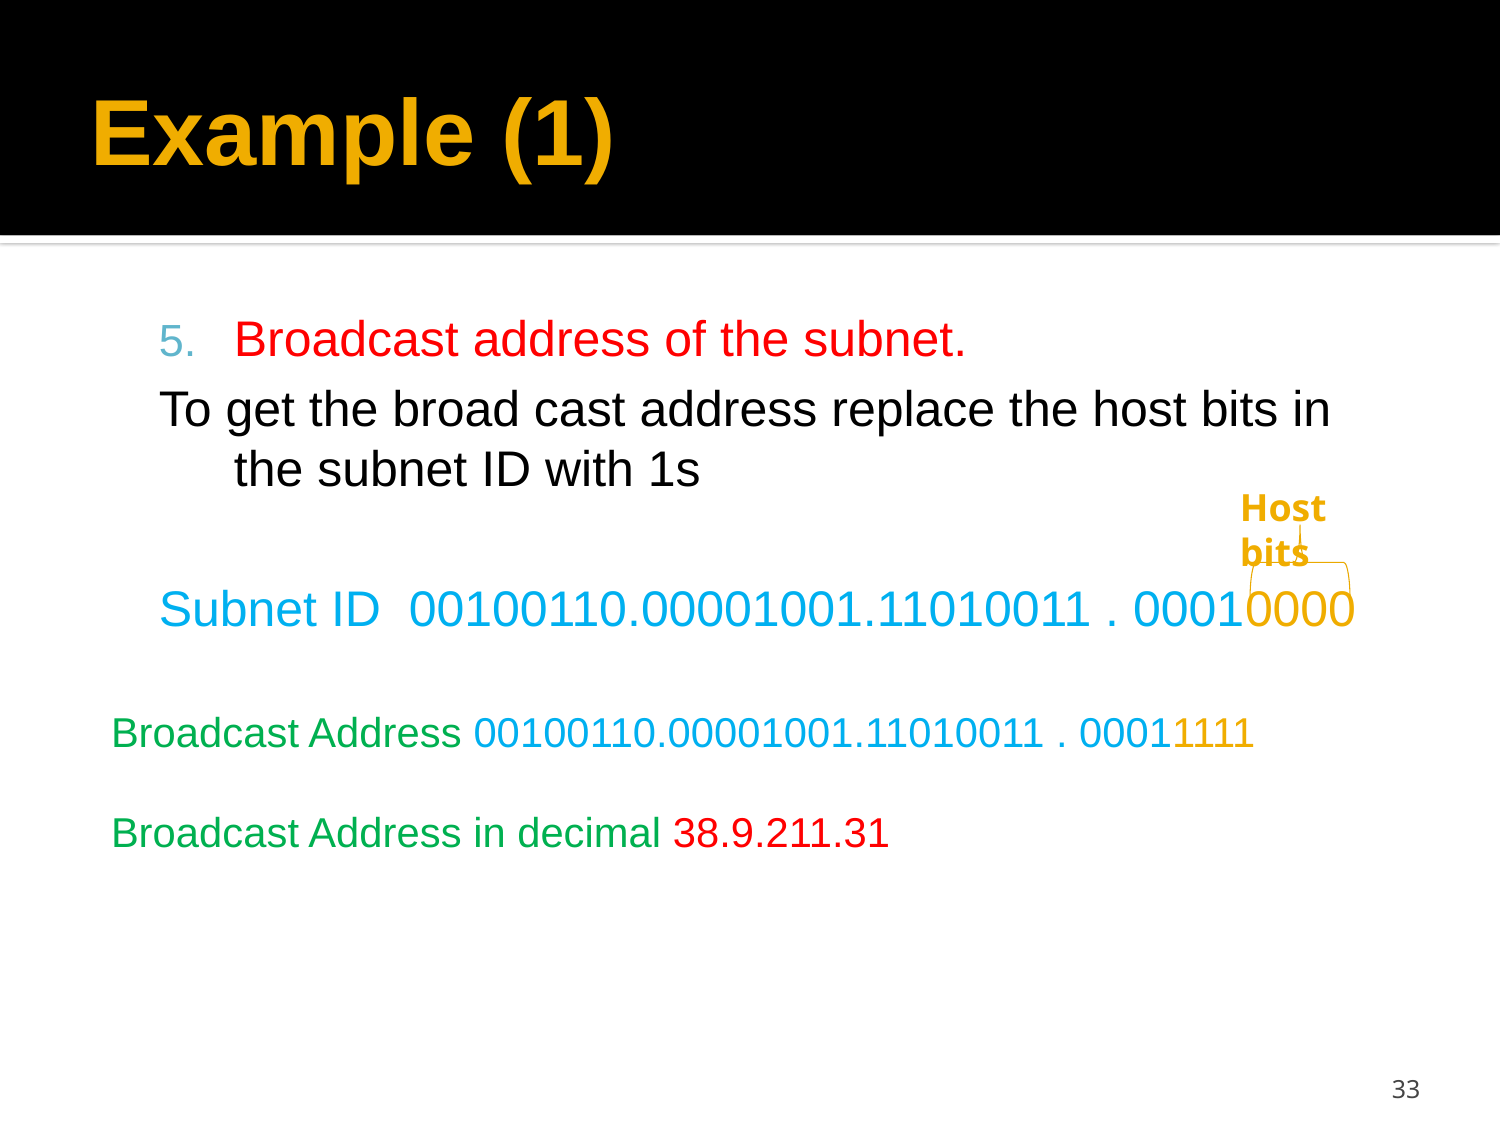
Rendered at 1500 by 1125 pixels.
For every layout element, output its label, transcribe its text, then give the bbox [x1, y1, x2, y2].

text_box [1249, 582, 1351, 601]
slide_number 33 [1345, 1062, 1467, 1108]
list Broadcast address of the subnet. To get the broad cast address replace the host bits in the subnet ID with 1s Subnet ID 00100110.00001001.11010011 . 00010000 Broadcast Address 00100110.00001001.11010011 . 00011111 Broadcast Address in decimal 38.9.211.31 [75, 291, 1425, 1050]
title Example (1) [75, 25, 1425, 231]
text_box Host bits [1224, 476, 1413, 582]
